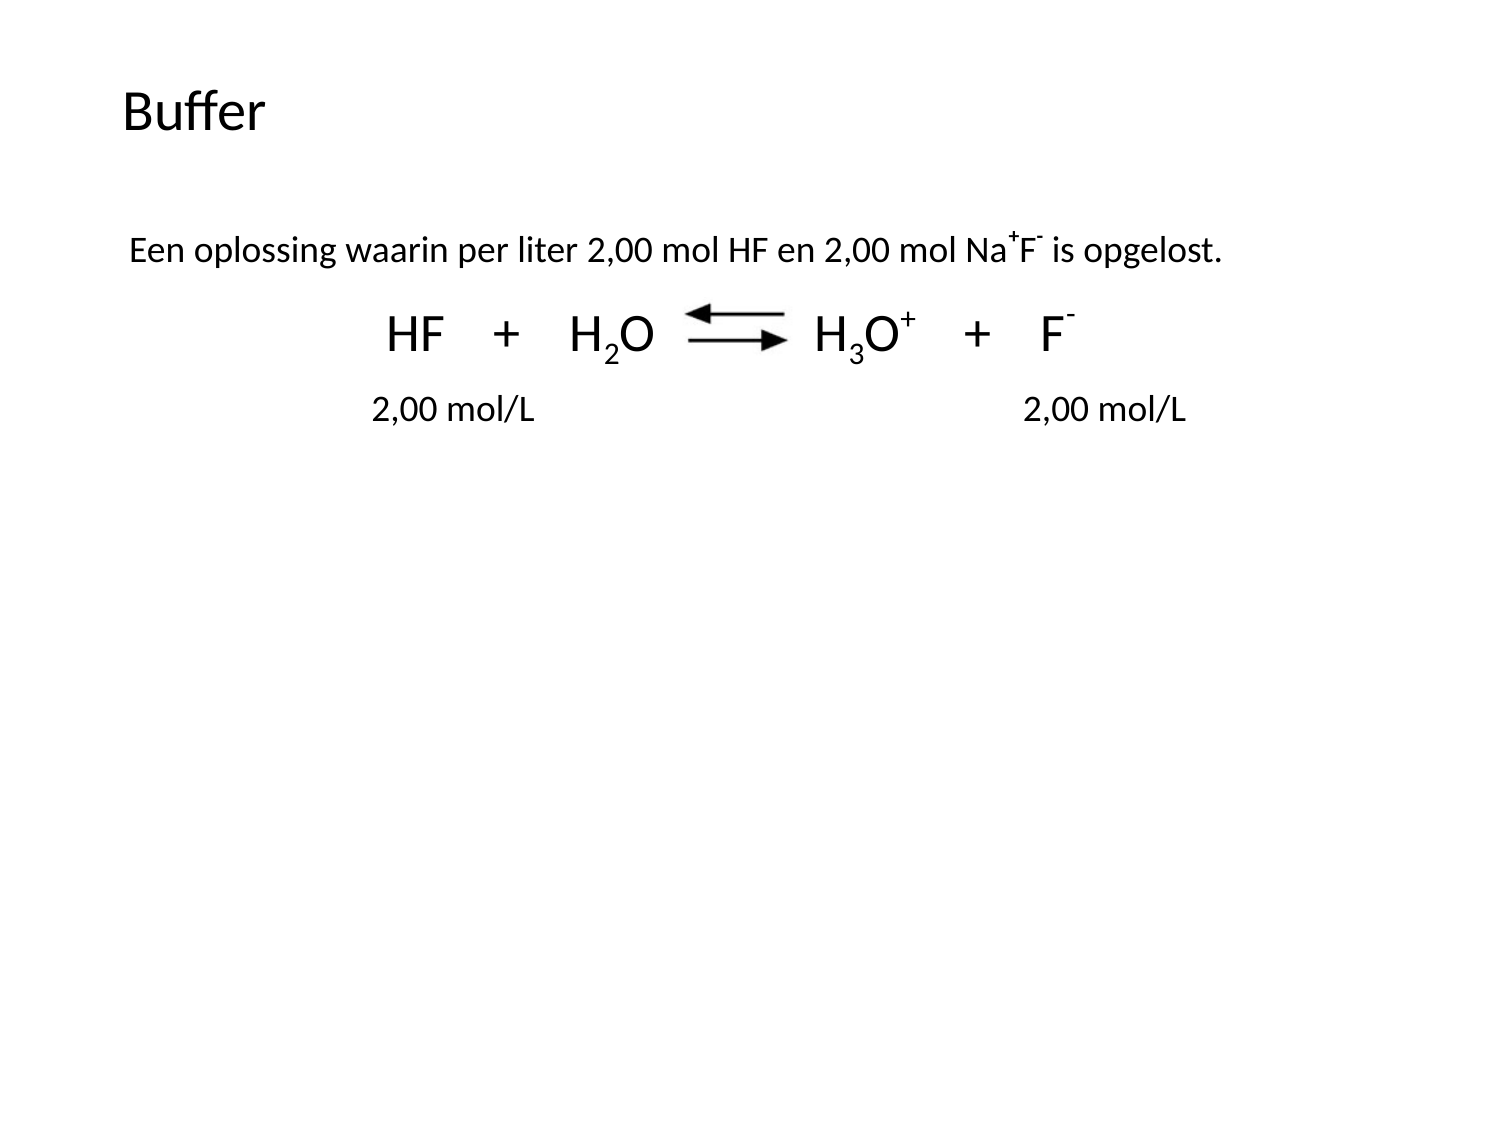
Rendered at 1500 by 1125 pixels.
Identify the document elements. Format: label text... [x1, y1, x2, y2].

text_box Buffer [108, 64, 282, 150]
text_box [322, 285, 1500, 480]
text_box Een buffer is bijvoorbeeld: Een oplossing waarin per liter 2,00 mol HF en 2,00 mol Na+F- is opgelost. [114, 169, 1239, 468]
